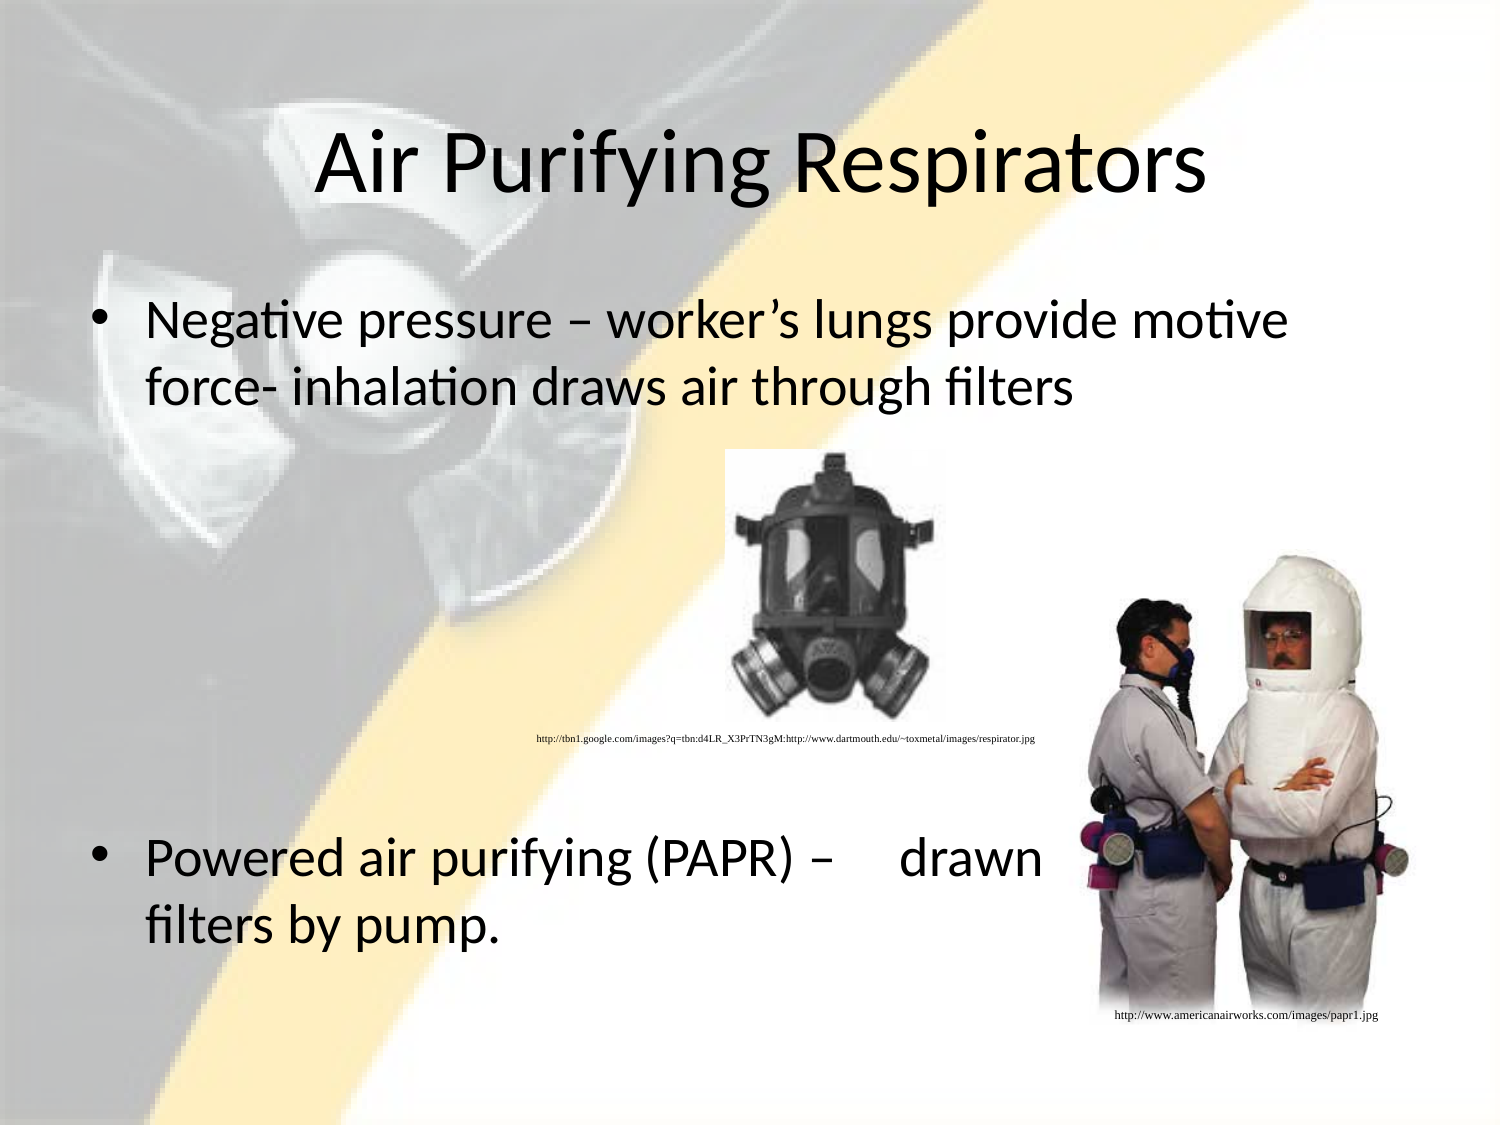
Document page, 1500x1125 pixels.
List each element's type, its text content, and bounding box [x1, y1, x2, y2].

list Negative pressure – worker’s lungs provide motive force- inhalation draws air through filters Powered air purifying (PAPR) – drawn through filters by pump. [75, 275, 1350, 963]
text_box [524, 449, 1049, 753]
title Air Purifying Respirators [125, 62, 1400, 250]
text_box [1049, 549, 1421, 1032]
